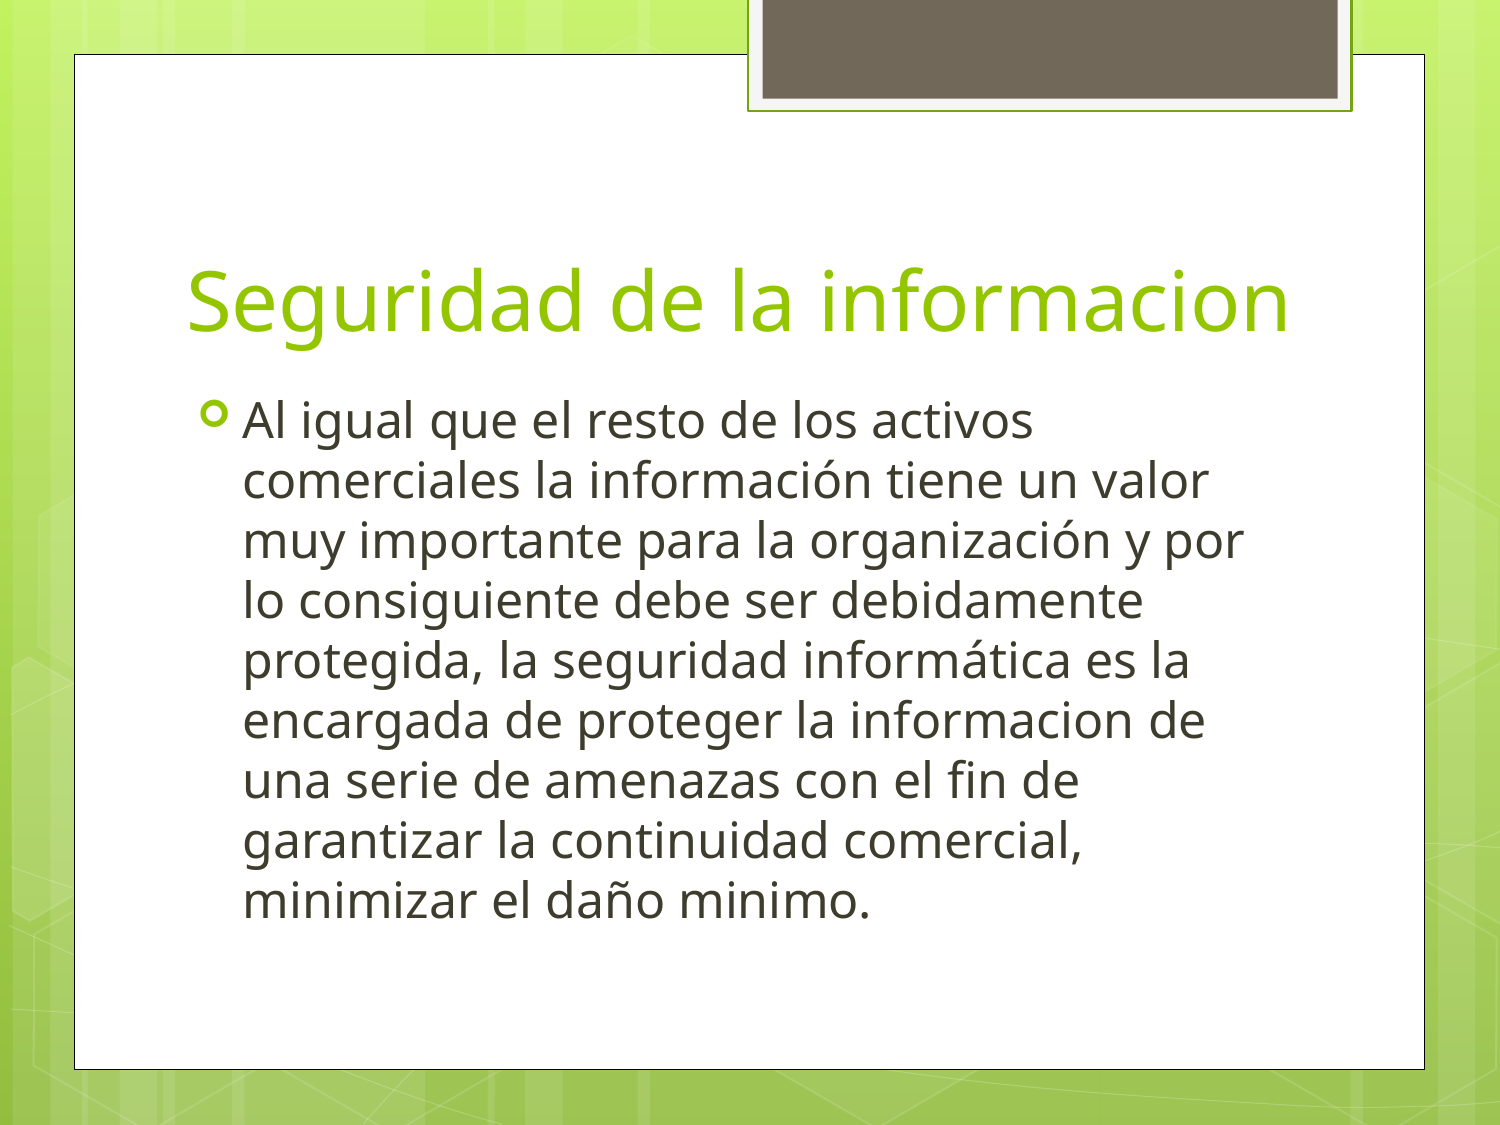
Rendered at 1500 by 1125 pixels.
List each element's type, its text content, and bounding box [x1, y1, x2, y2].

title Seguridad de la informacion [171, 168, 1324, 357]
list Al igual que el resto de los activos comerciales la información tiene un valor muy importante para la organización y por lo consiguiente debe ser debidamente protegida, la seguridad informática es la encargada de proteger la informacion de una serie de amenazas con el fin de garantizar la continuidad comercial, minimizar el daño minimo. [171, 381, 1283, 957]
